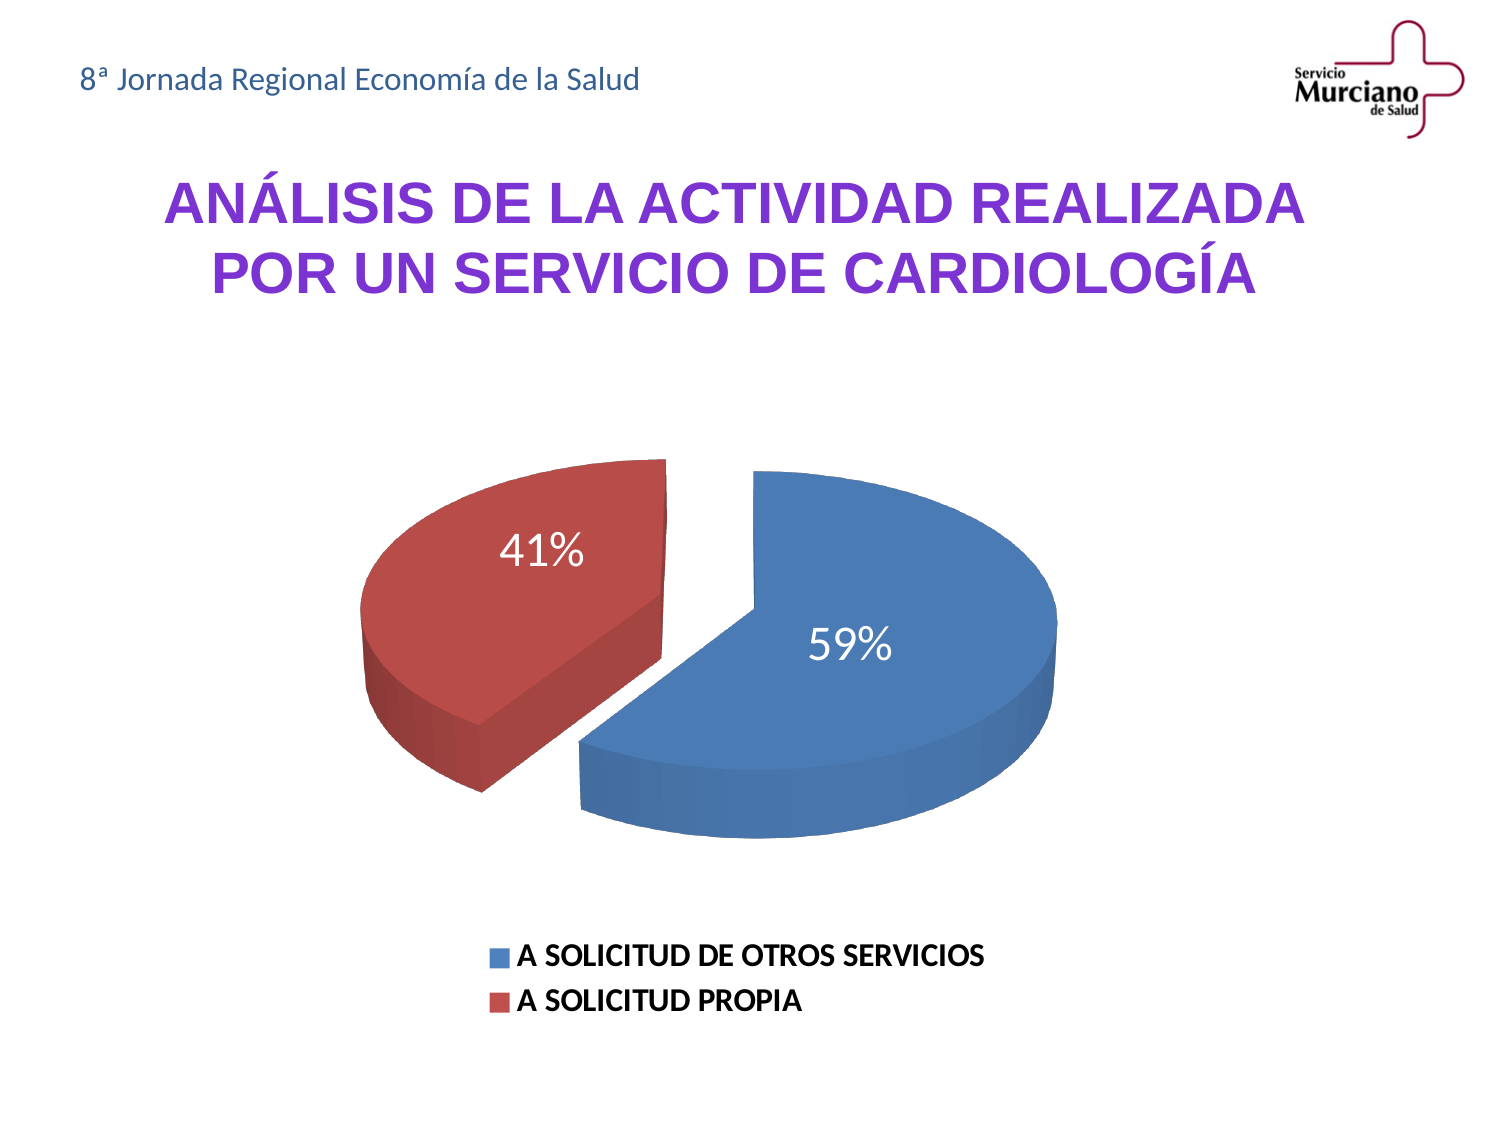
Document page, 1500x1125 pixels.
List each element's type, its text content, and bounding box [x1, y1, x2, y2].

text_box 8ª Jornada Regional Economía de la Salud [70, 53, 739, 106]
chart [100, 337, 1381, 1071]
text_box ANÁLISIS DE LA ACTIVIDAD REALIZADA POR UN SERVICIO DE CARDIOLOGÍA [112, 157, 1357, 313]
picture [1295, 20, 1465, 140]
